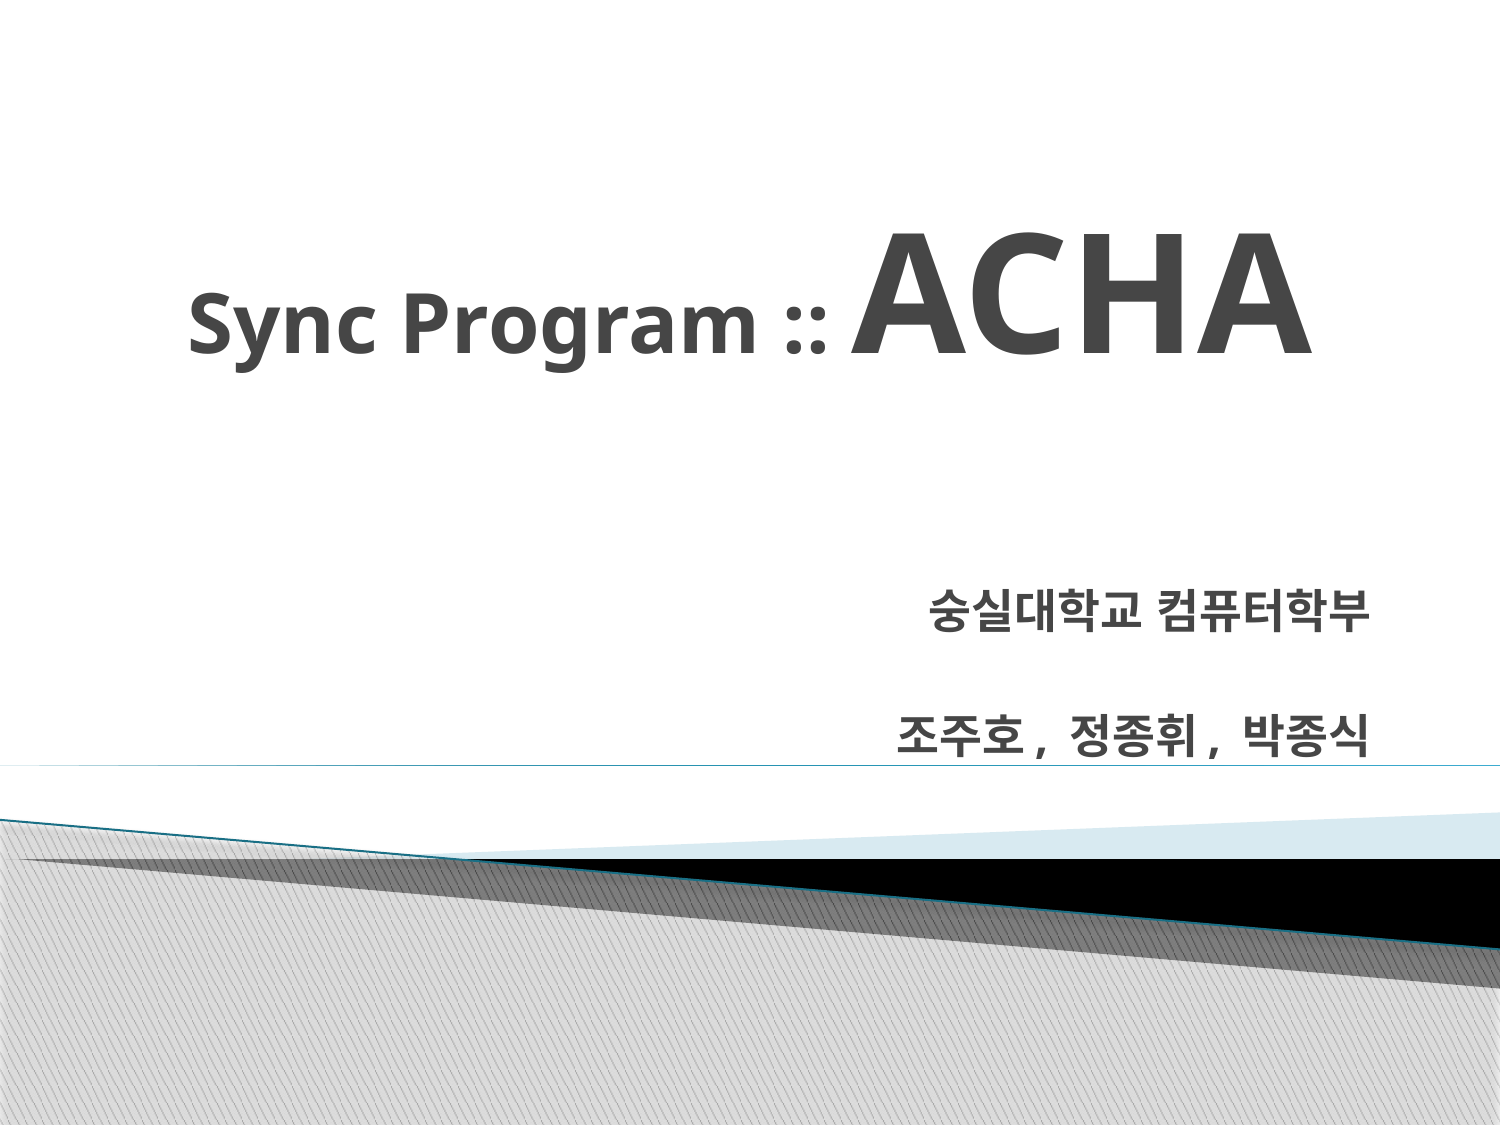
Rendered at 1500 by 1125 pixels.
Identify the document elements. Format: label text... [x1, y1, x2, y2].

title Sync Program :: ACHA [112, 128, 1388, 394]
picture [5, 859, 1500, 989]
subtitle 숭실대학교 컴퓨터학부 조주호, 정종휘, 박종식 [112, 574, 1388, 771]
